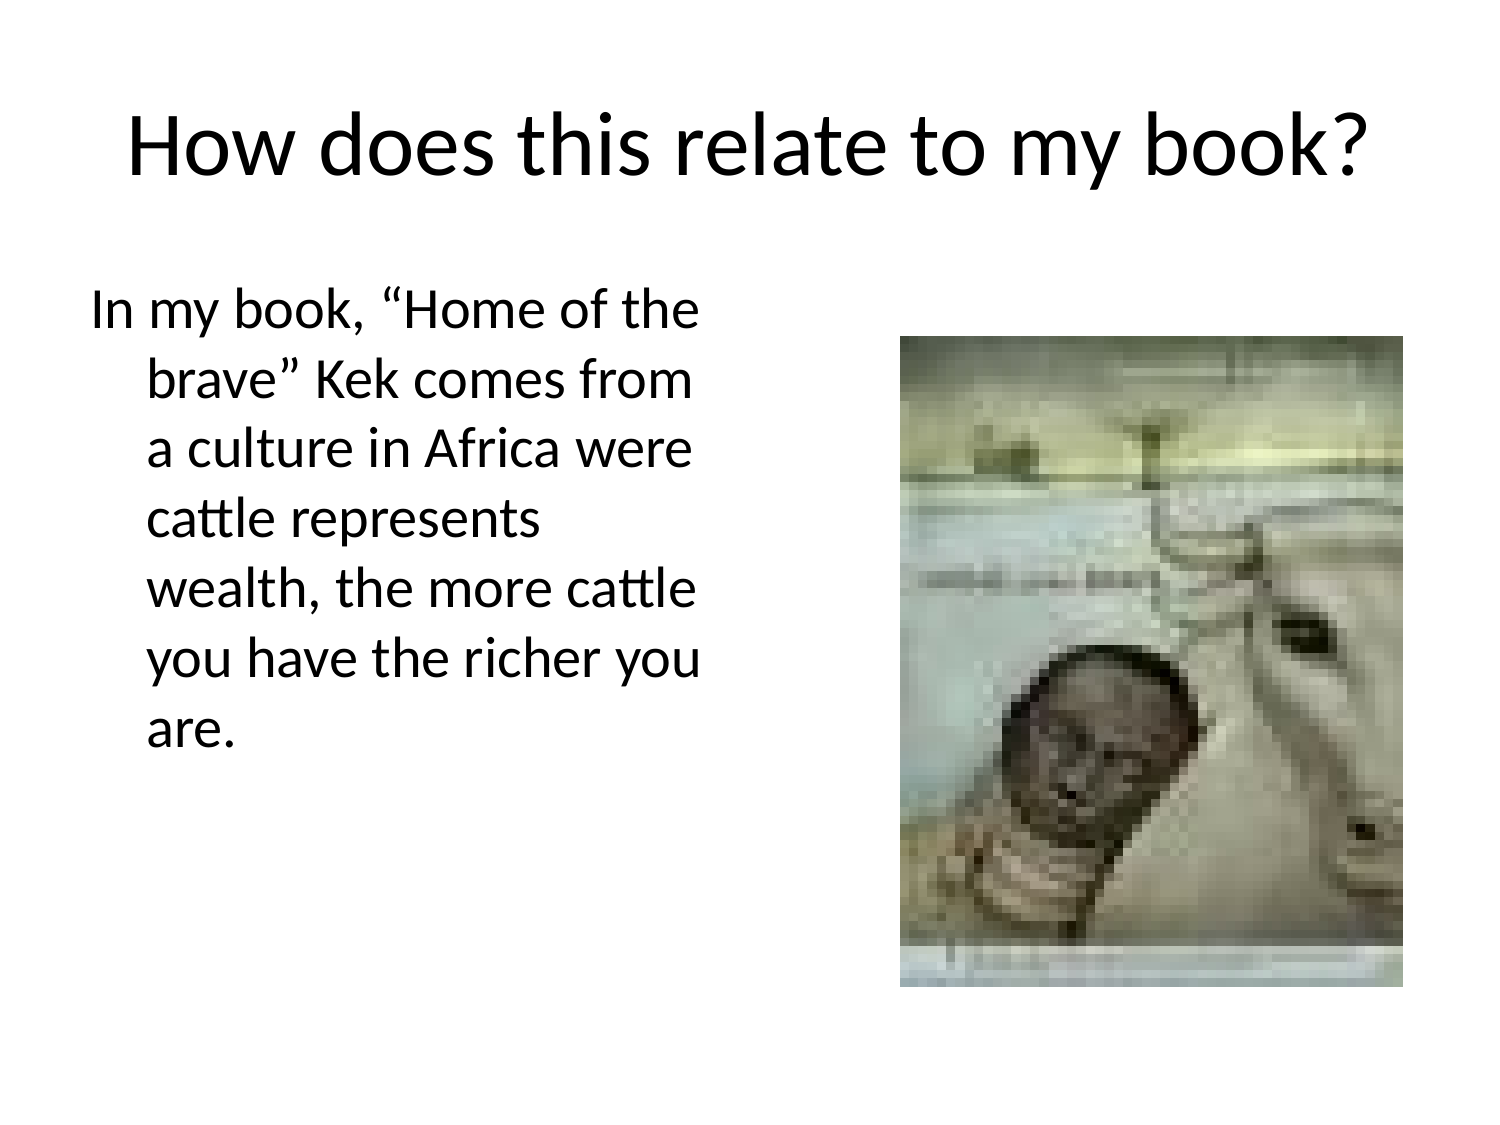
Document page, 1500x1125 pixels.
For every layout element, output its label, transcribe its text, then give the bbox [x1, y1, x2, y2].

title How does this relate to my book? [75, 45, 1425, 233]
list In my book, “Home of the brave” Kek comes from a culture in Africa were cattle represents wealth, the more cattle you have the richer you are. [75, 262, 738, 1005]
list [900, 336, 1403, 988]
